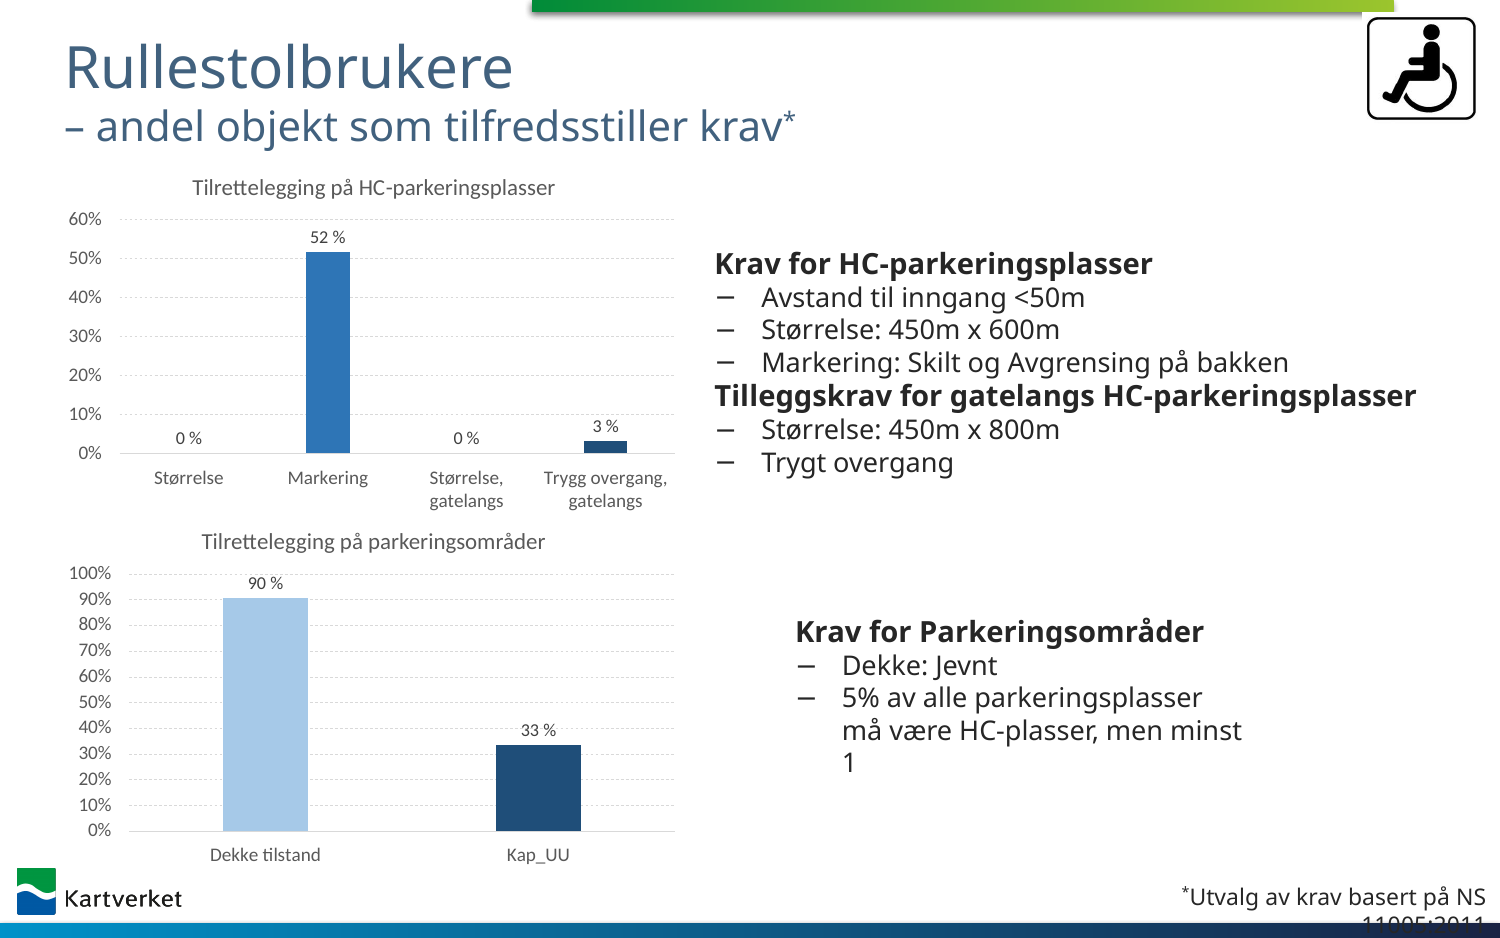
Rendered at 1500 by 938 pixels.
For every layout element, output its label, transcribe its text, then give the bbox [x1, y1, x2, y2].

picture [62, 520, 686, 874]
text_box Krav for Parkeringsområder Dekke: Jevnt 5% av alle parkeringsplasser må være HC-plasser, men minst 1 [780, 605, 1261, 786]
text_box *Utvalg av krav basert på NS 11005:2011 [1068, 873, 1500, 938]
text_box Krav for HC-parkeringsplasser Avstand til inngang <50m Størrelse: 450m x 600m Markering: Skilt og Avgrensing på bakken Tilleggskrav for gatelangs HC-parkeringsplasser Størrelse: 450m x 800m Trygt overgang [699, 237, 1433, 485]
text_box Rullestolbrukere – andel objekt som tilfredsstiller krav* [49, 25, 1431, 158]
picture [1362, 12, 1481, 126]
picture [62, 166, 686, 519]
